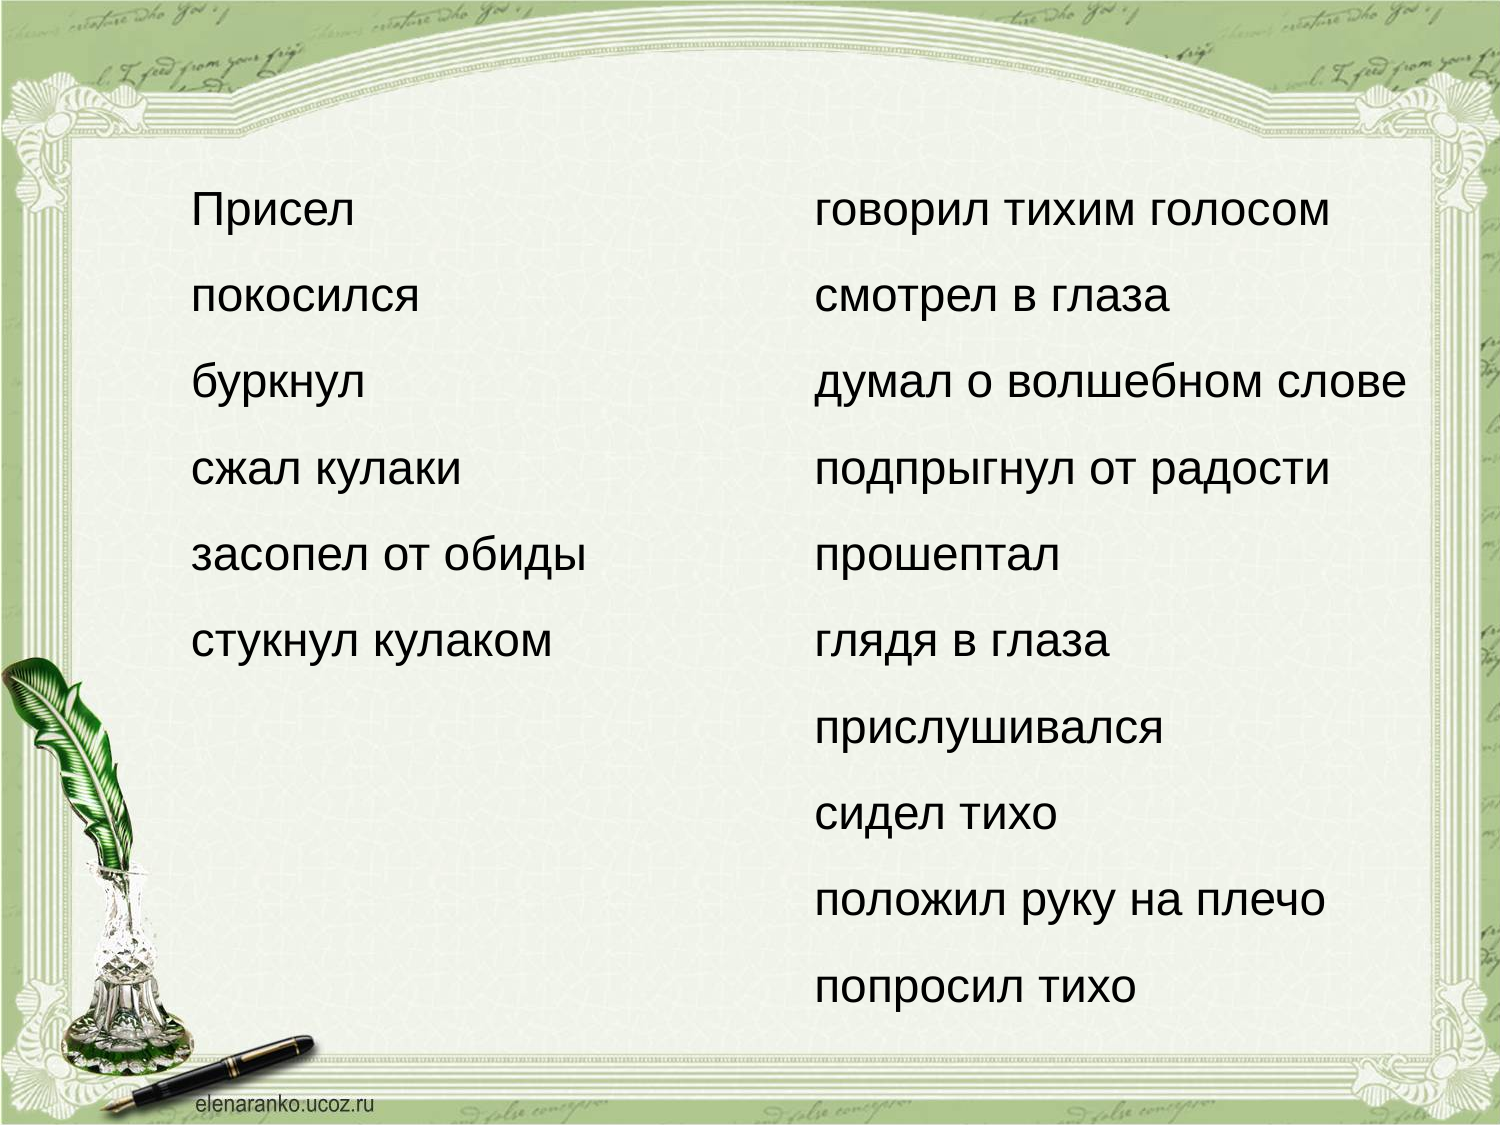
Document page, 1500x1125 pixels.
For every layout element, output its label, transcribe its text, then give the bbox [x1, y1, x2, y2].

title Присел покосился буркнул сжал кулаки засопел от обиды стукнул кулаком говорил тихим голосом смотрел в глаза думал о волшебном слове подпрыгнул от радости прошептал глядя в глаза прислушивался сидел тихо положил руку на плечо попросил тихо [175, 140, 1454, 1020]
picture [0, 0, 1500, 1125]
